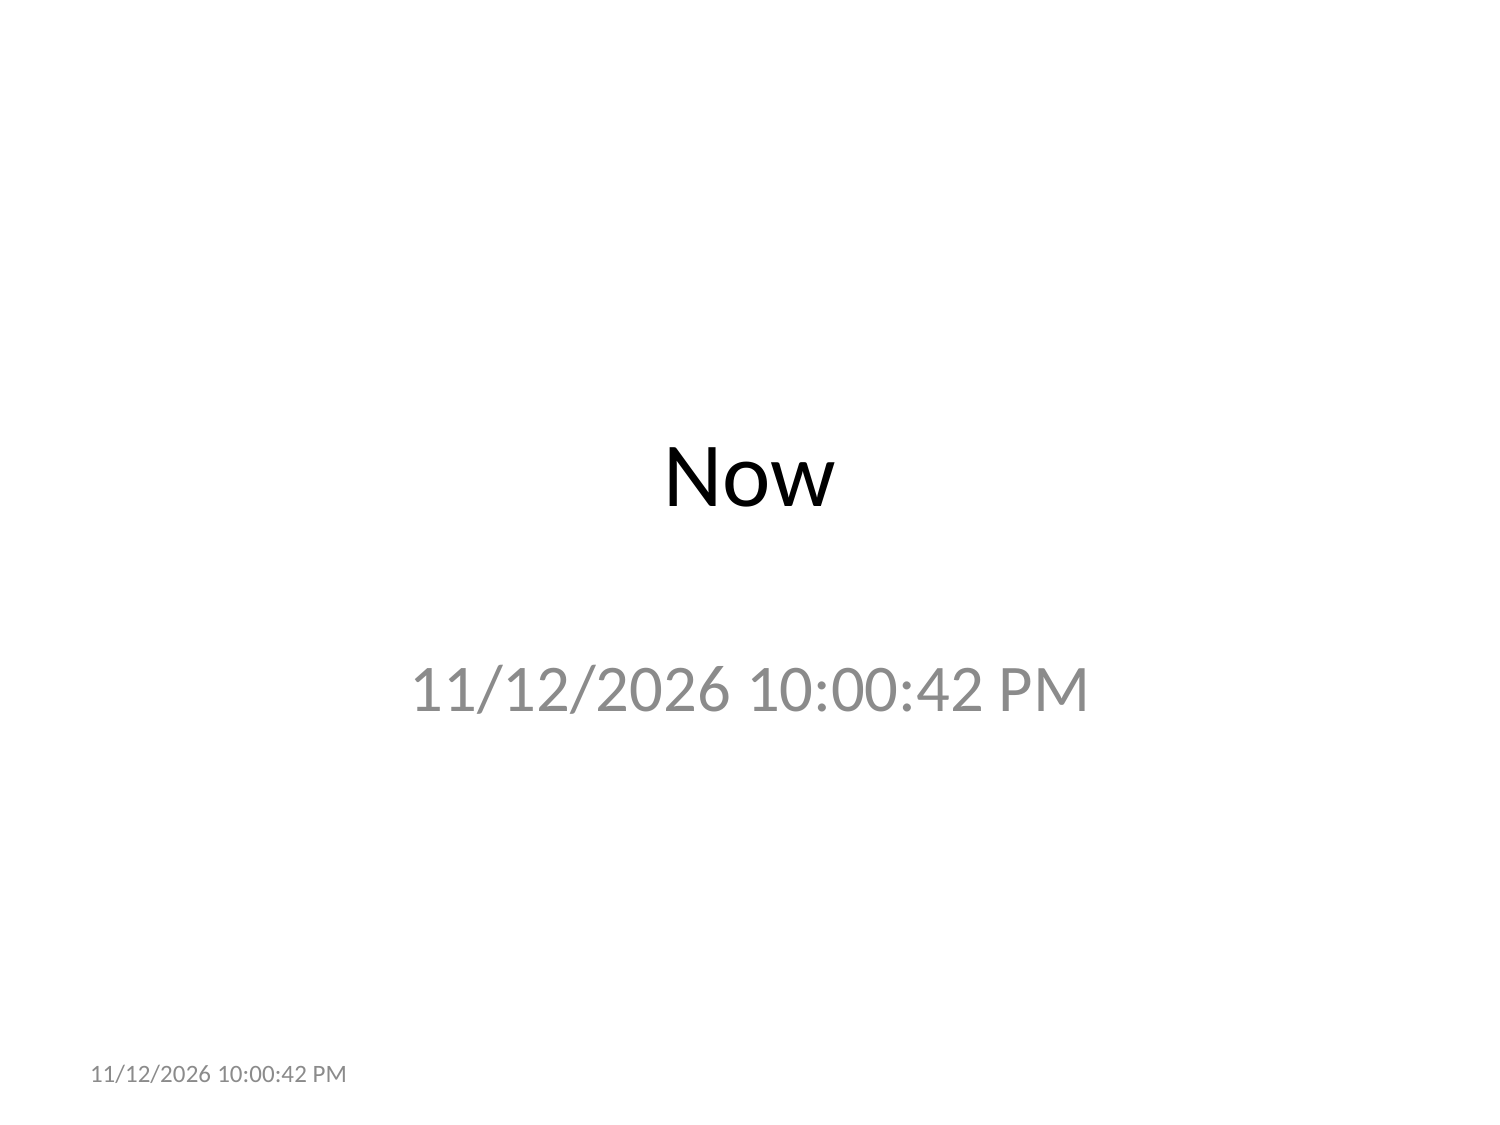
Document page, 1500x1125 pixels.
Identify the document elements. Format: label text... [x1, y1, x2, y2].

title Now [112, 349, 1388, 591]
subtitle 2011-12-19 10:20:04 AM [225, 637, 1275, 925]
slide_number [75, 1042, 425, 1103]
